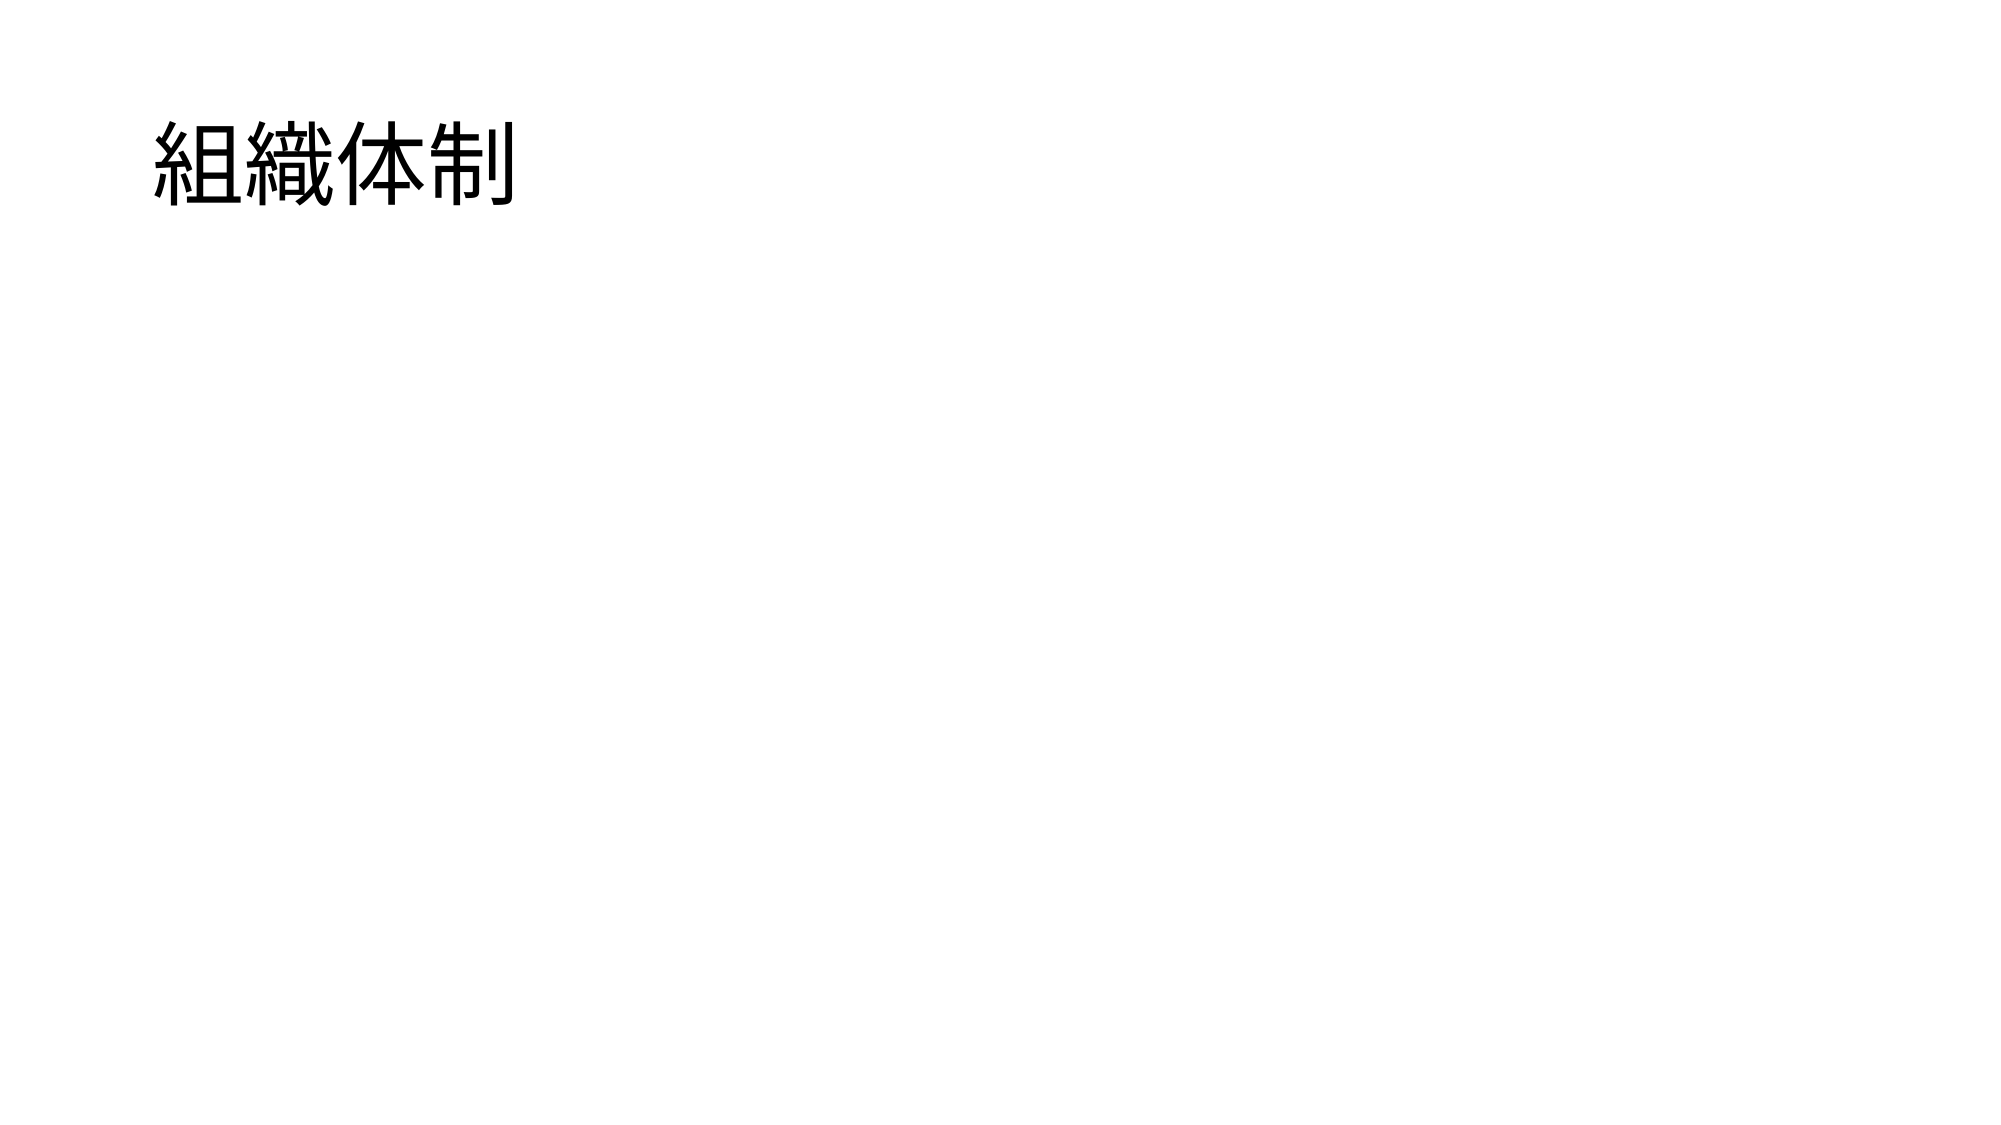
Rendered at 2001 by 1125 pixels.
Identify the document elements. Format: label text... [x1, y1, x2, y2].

title 組織体制 [137, 59, 1863, 278]
